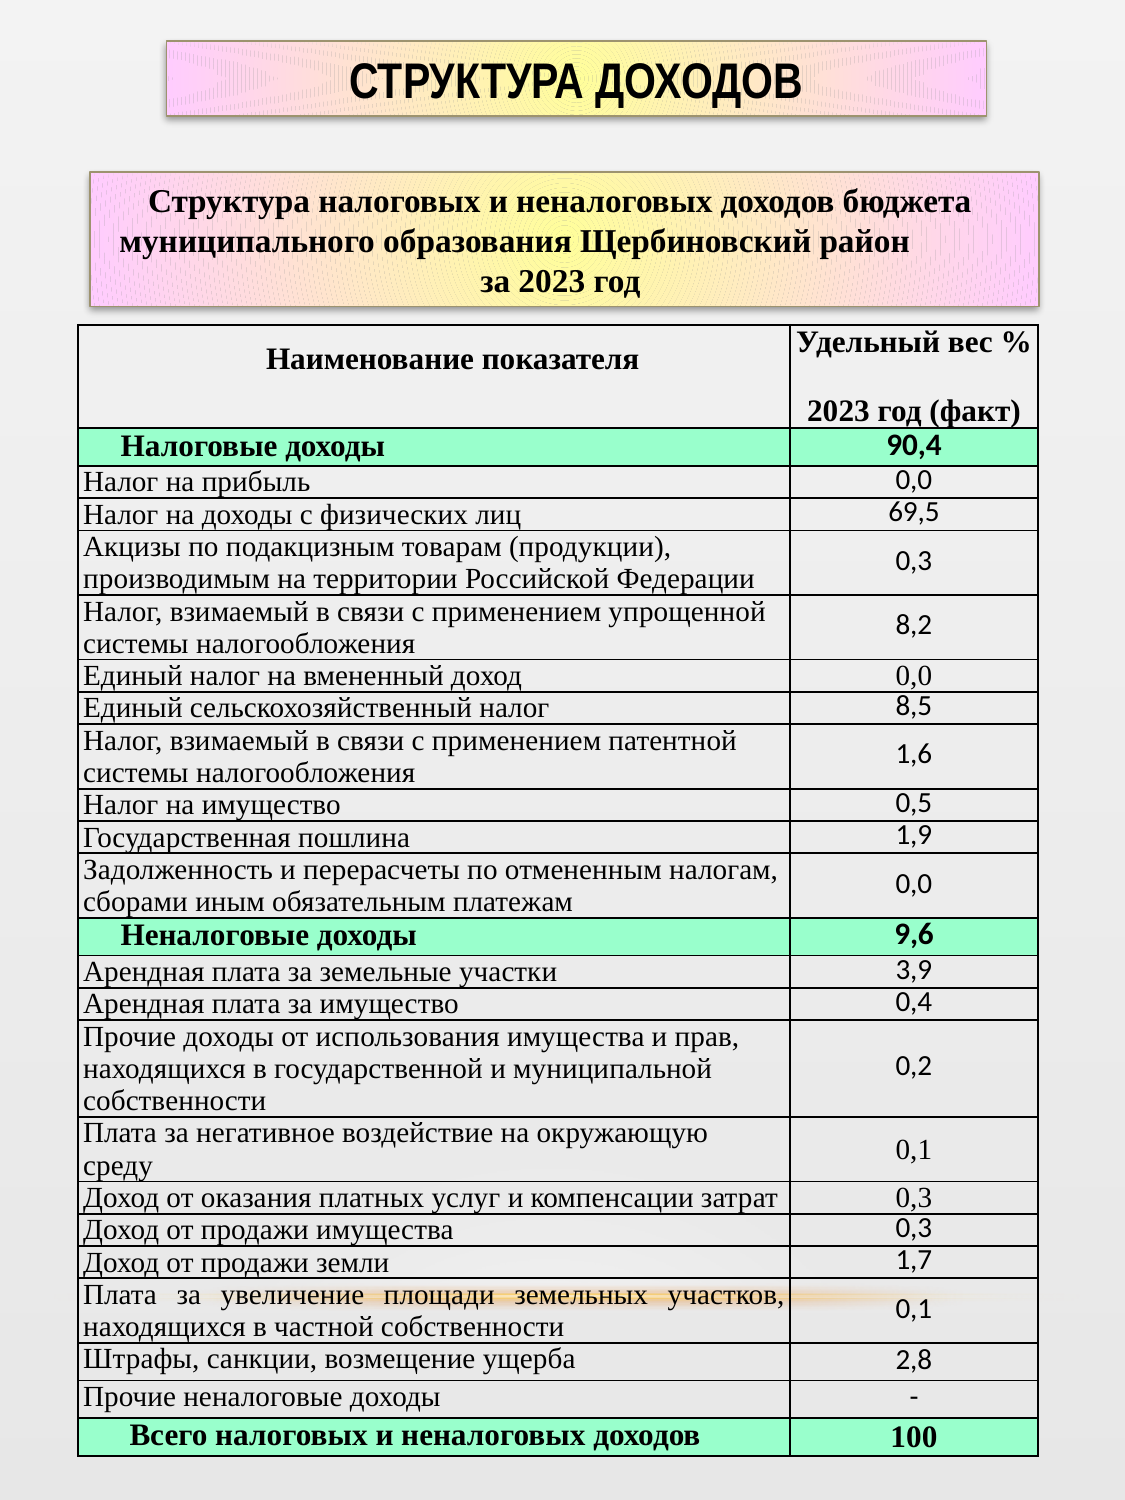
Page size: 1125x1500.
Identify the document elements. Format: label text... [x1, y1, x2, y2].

table_cell Штрафы, санкции, возмещение ущерба [79, 1344, 789, 1380]
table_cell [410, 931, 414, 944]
table_cell Доход от оказания платных услуг и компенсации затрат [79, 1182, 789, 1213]
table_cell 1,9 [791, 822, 1037, 852]
text_box Структура налоговых и неналоговых доходов бюджета муниципального образования Щербиновский район за 2023 год [89, 171, 1040, 307]
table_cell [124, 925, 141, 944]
table_cell 0,4 [791, 989, 1037, 1019]
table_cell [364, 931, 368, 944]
table_cell - [791, 1381, 1037, 1417]
table_cell Единый налог на вмененный доход [79, 660, 789, 691]
table_cell 69,5 [791, 499, 1037, 530]
table_header Наименование показателя [79, 326, 789, 427]
picture [0, 0, 1125, 1500]
table_cell 0,1 [791, 1118, 1037, 1181]
table_cell Налог на прибыль [79, 467, 789, 497]
table_cell Задолженность и перерасчеты по отмененным налогам, сборами иным обязательным платежам [79, 854, 789, 917]
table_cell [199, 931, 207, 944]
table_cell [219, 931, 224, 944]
table_cell Налог, взимаемый в связи с применением упрощенной системы налогообложения [79, 596, 789, 659]
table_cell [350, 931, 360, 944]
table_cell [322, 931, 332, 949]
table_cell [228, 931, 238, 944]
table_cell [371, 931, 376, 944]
text_box СТРУКТУРА ДОХОДОВ [166, 40, 987, 117]
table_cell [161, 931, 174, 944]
table_cell 0,1 [791, 1279, 1037, 1342]
table_cell 0,3 [791, 1215, 1037, 1245]
table_cell 0,0 [791, 660, 1037, 691]
table_cell 90,4 [791, 429, 1037, 465]
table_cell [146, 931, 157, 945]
table_cell 100 [791, 1419, 1037, 1455]
table_cell 8,2 [791, 596, 1037, 659]
table_cell 1,6 [791, 725, 1037, 788]
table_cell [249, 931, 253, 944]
table_cell 3,9 [791, 956, 1037, 987]
table_cell Налог на имущество [79, 790, 789, 820]
table_cell Прочие доходы от использования имущества и прав, находящихся в государственной и муниципальной собственности [79, 1021, 789, 1116]
table_cell Государственная пошлина [79, 822, 789, 852]
table_cell Арендная плата за земельные участки [79, 956, 789, 987]
table_cell 0,2 [791, 1021, 1037, 1116]
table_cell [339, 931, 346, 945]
table_cell 0,0 [791, 854, 1037, 917]
table_cell 0,3 [791, 531, 1037, 594]
table_cell Доход от продажи земли [79, 1247, 789, 1277]
table_cell Арендная плата за имущество [79, 989, 789, 1019]
table_cell 9,6 [791, 919, 1037, 955]
table_cell 0,0 [791, 467, 1037, 497]
table_cell Единый сельскохозяйственный налог [79, 693, 789, 723]
table_cell Плата за негативное воздействие на окружающую среду [79, 1118, 789, 1181]
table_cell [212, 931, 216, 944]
table_cell Плата за увеличение площади земельных участков, находящихся в частной собственности [79, 1279, 789, 1342]
table_cell 2,8 [791, 1344, 1037, 1380]
table_cell 0,5 [791, 790, 1037, 820]
table_header Удельный вес % 2023 год (факт) [791, 326, 1037, 427]
table_cell Доход от продажи имущества [79, 1215, 789, 1245]
table_cell Акцизы по подакцизным товарам (продукции), производимым на территории Российской Федерации [79, 531, 789, 594]
table_cell Налог на доходы с физических лиц [79, 499, 789, 530]
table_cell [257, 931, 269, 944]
table_cell 8,5 [791, 693, 1037, 723]
table_cell Всего налоговых и неналоговых доходов [79, 1419, 789, 1455]
table_cell 1,7 [791, 1247, 1037, 1277]
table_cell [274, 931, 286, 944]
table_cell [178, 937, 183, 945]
table_cell Налог, взимаемый в связи с применением патентной системы налогообложения [79, 725, 789, 788]
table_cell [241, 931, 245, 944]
table_cell 0,3 [791, 1182, 1037, 1213]
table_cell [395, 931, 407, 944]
table_cell Налоговые доходы [79, 429, 789, 465]
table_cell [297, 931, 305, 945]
table_cell Прочие неналоговые доходы [79, 1381, 789, 1417]
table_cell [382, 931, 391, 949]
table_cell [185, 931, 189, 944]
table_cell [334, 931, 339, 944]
